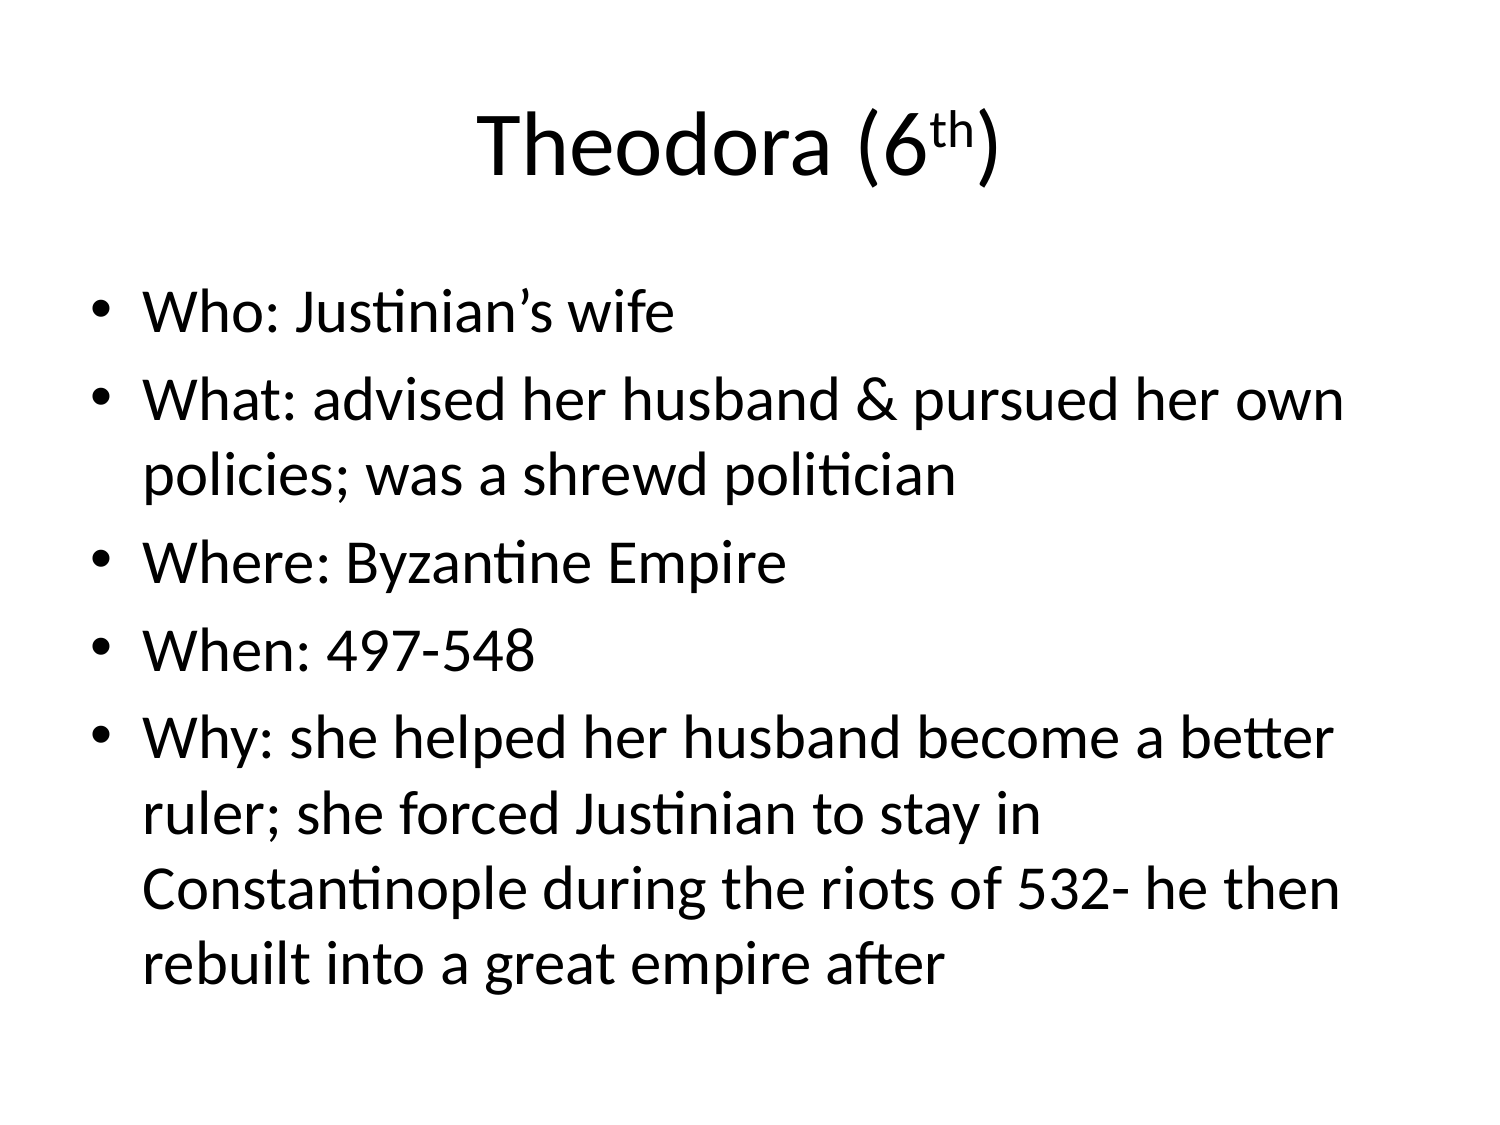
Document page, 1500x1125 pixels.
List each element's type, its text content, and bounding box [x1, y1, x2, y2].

title Theodora (6th) [75, 45, 1425, 233]
list Who: Justinian’s wife What: advised her husband & pursued her own policies; was a shrewd politician Where: Byzantine Empire When: 497-548 Why: she helped her husband become a better ruler; she forced Justinian to stay in Constantinople during the riots of 532- he then rebuilt into a great empire after [75, 262, 1425, 1005]
